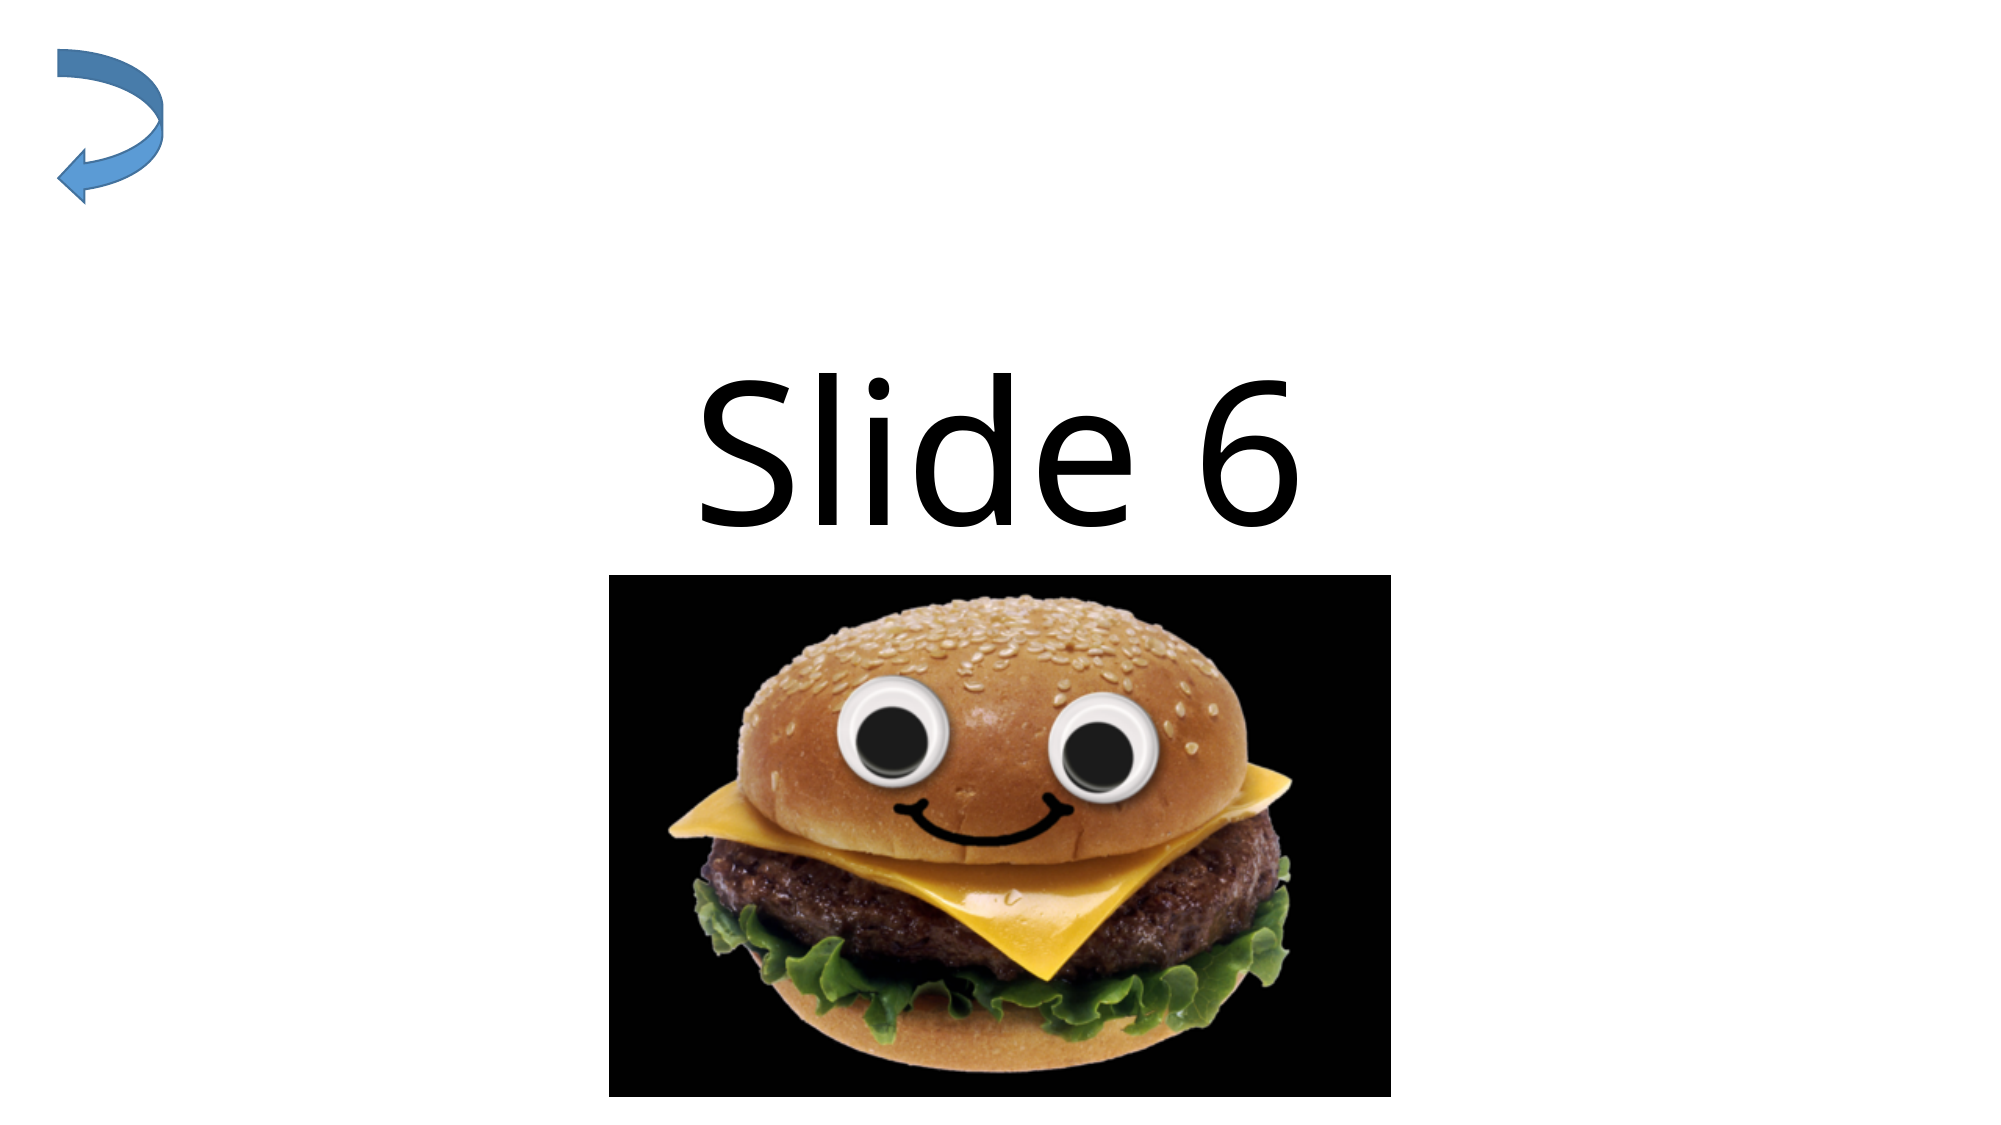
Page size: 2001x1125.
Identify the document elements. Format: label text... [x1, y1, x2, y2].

picture [609, 575, 1391, 1097]
text_box [56, 48, 164, 205]
title Slide 6 [249, 184, 1750, 576]
